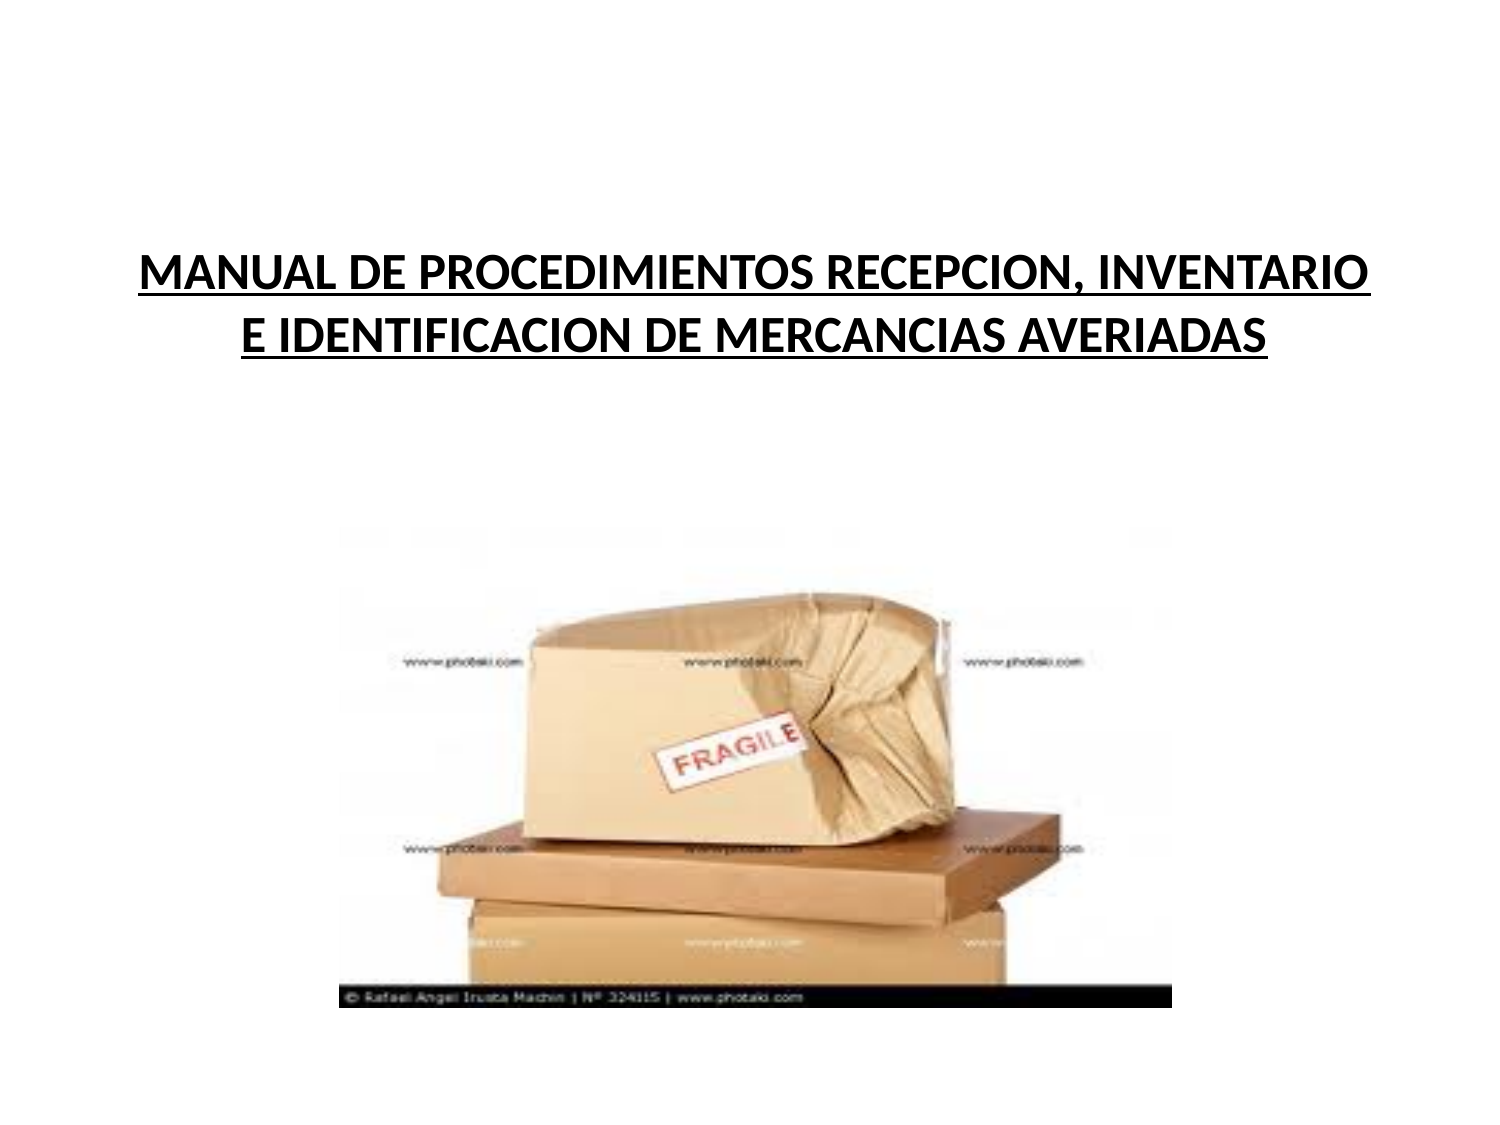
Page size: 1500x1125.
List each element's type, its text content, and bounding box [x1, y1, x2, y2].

title MANUAL DE PROCEDIMIENTOS RECEPCION, INVENTARIO E IDENTIFICACION DE MERCANCIAS AVERIADAS [117, 210, 1393, 453]
picture [339, 527, 1173, 1008]
